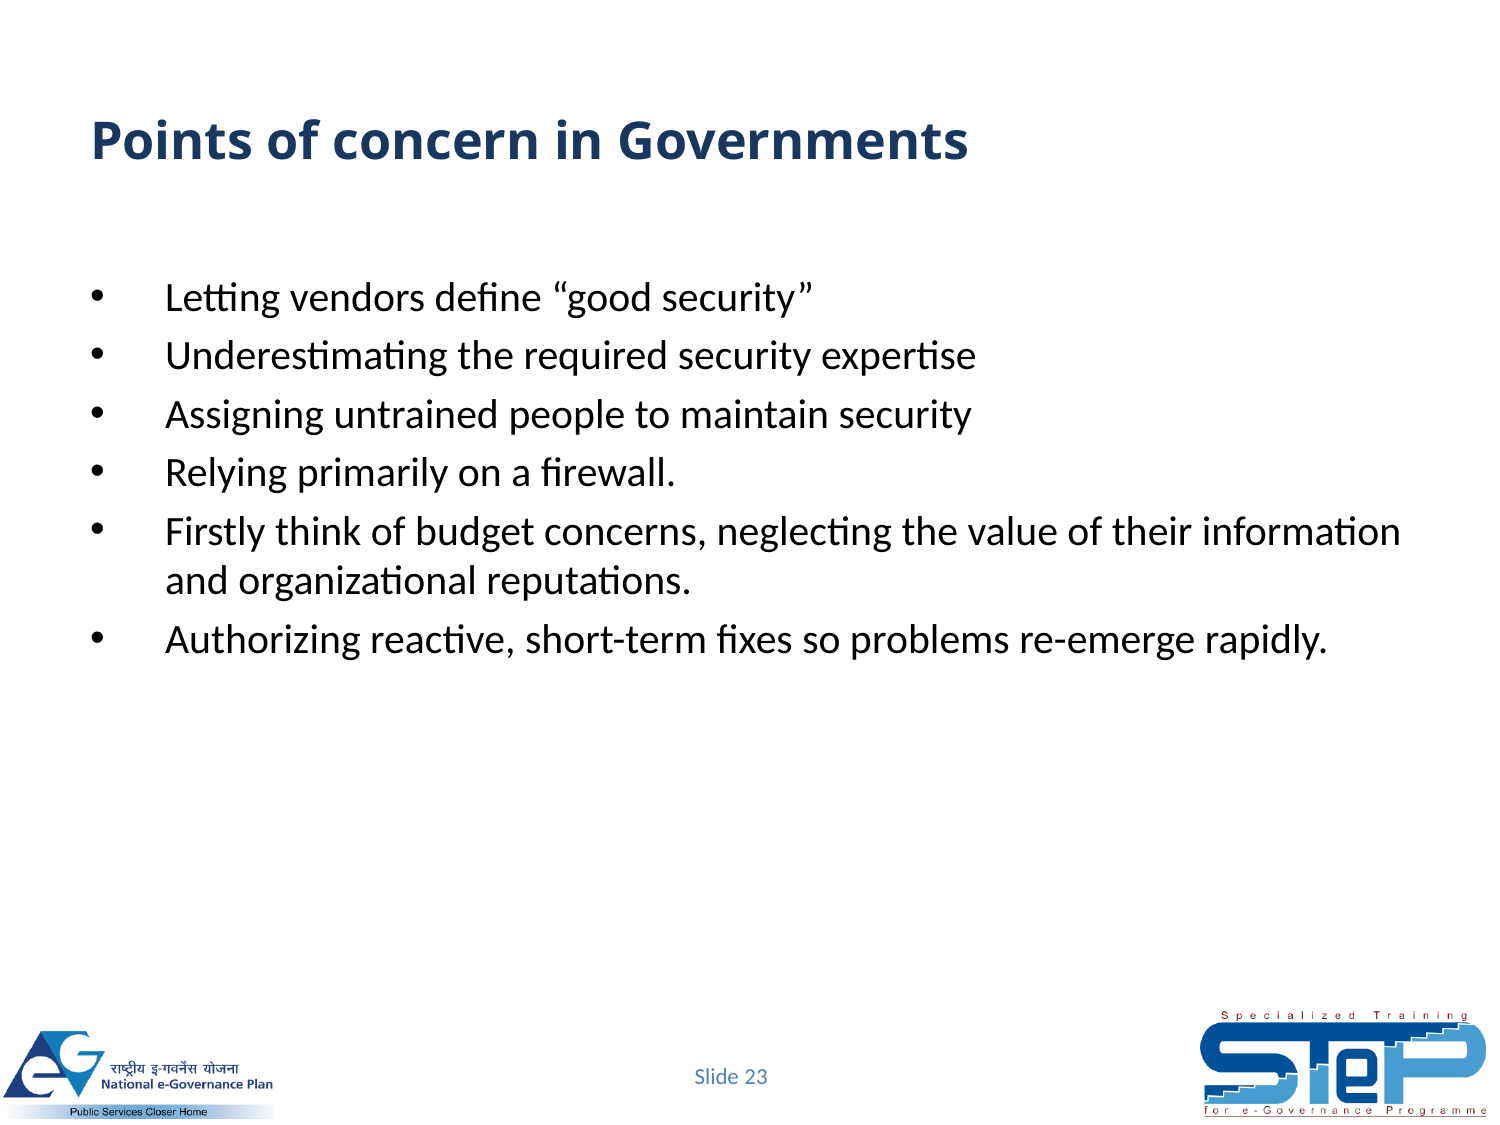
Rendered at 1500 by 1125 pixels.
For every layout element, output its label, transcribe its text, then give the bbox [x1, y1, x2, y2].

title Points of concern in Governments [75, 45, 1425, 233]
list Letting vendors define “good security” Underestimating the required security expertise Assigning untrained people to maintain security Relying primarily on a firewall. Firstly think of budget concerns, neglecting the value of their information and organizational reputations. Authorizing reactive, short-term fixes so problems re-emerge rapidly. [75, 262, 1425, 1005]
picture [2, 1031, 275, 1119]
picture [1200, 1011, 1486, 1117]
